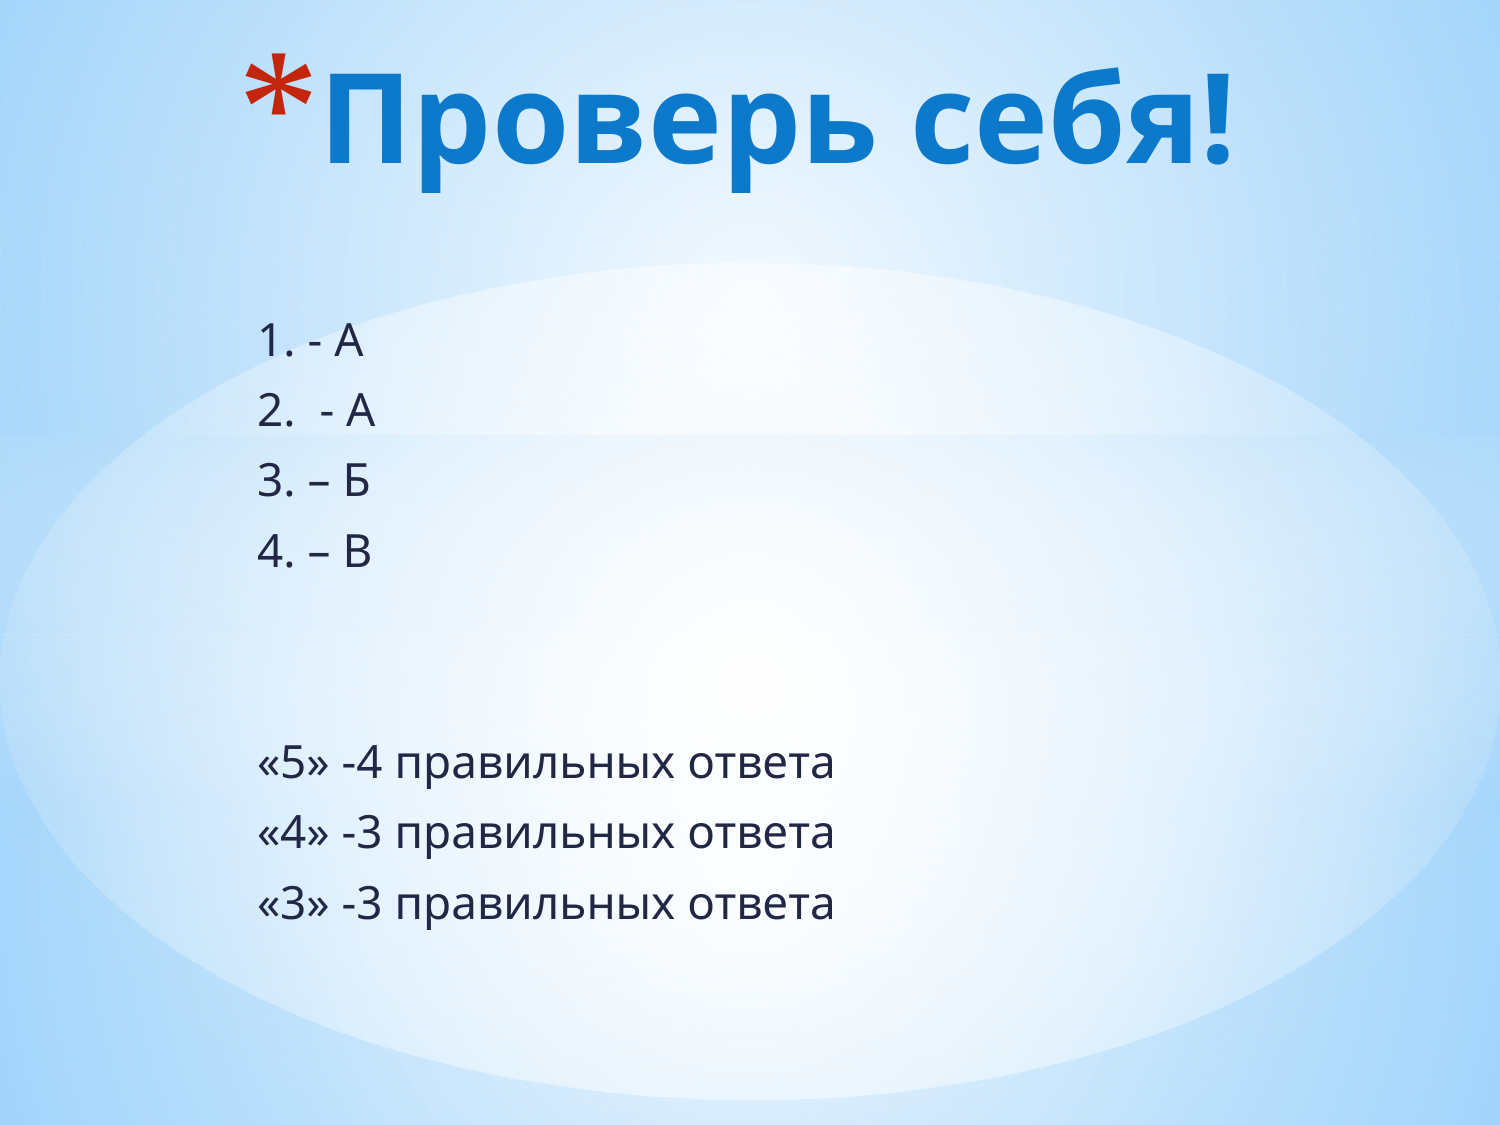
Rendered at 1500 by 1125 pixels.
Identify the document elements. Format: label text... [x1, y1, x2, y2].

subtitle 1. - А 2. - А 3. – Б 4. – В «5» -4 правильных ответа «4» -3 правильных ответа «3» -3 правильных ответа [242, 326, 1353, 1035]
title Проверь себя! [194, 30, 1372, 326]
